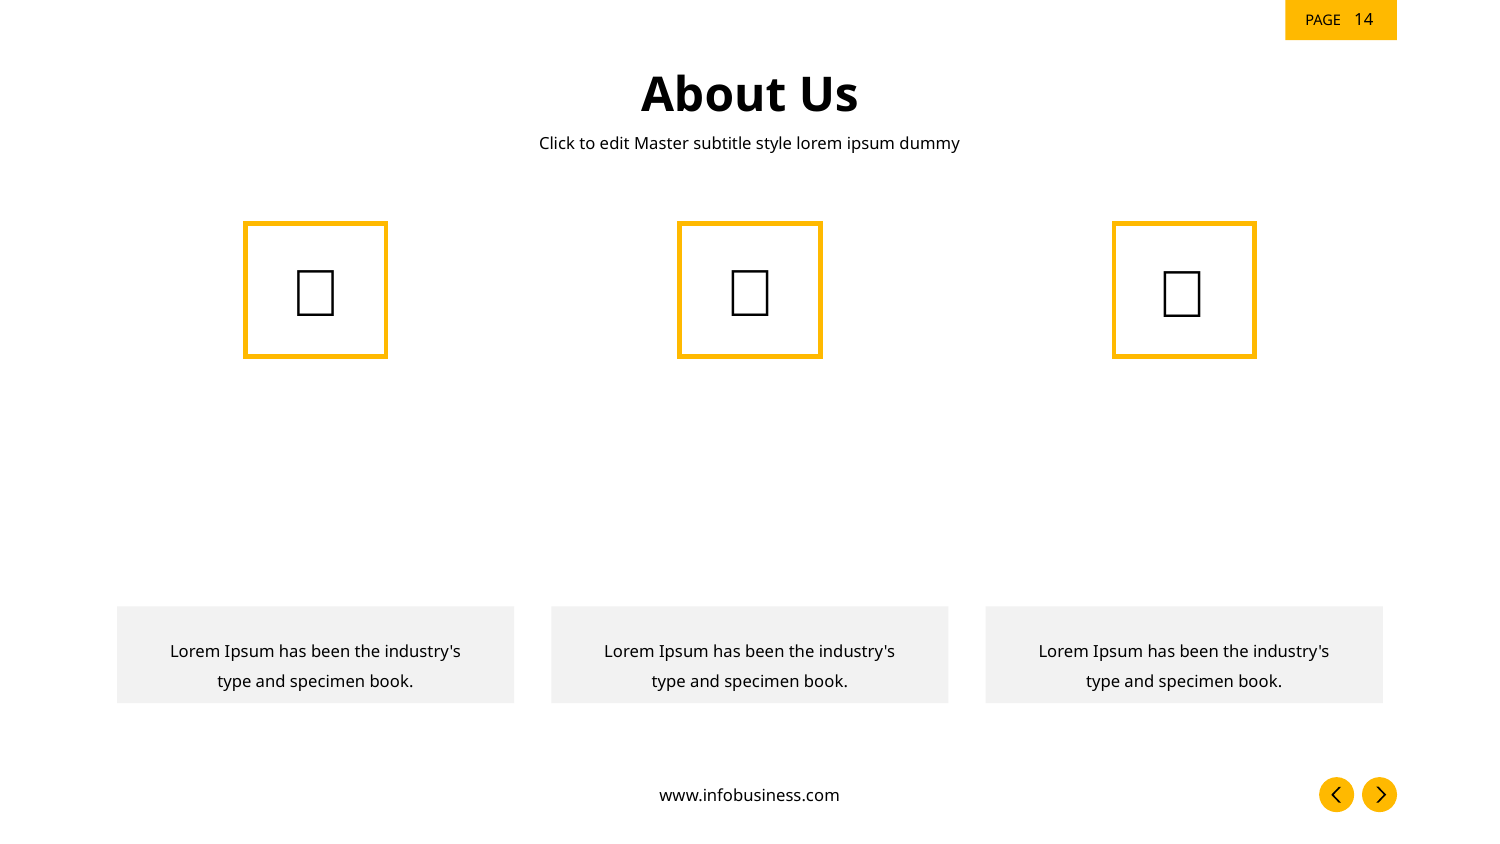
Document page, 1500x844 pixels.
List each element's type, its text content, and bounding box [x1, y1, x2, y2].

picture [551, 286, 949, 704]
title About Us [103, 58, 1397, 134]
text_box [1114, 223, 1255, 285]
text_box  [1145, 244, 1226, 285]
subtitle Click to edit Master subtitle style lorem ipsum dummy [103, 134, 1397, 153]
text_box  [276, 244, 355, 285]
text_box  [711, 244, 789, 285]
slide_number ‹#› [1342, 8, 1401, 32]
picture [985, 286, 1384, 704]
text_box [679, 223, 821, 285]
footer www.infobusiness.com [635, 772, 865, 818]
picture [116, 286, 515, 704]
text_box [245, 223, 386, 285]
